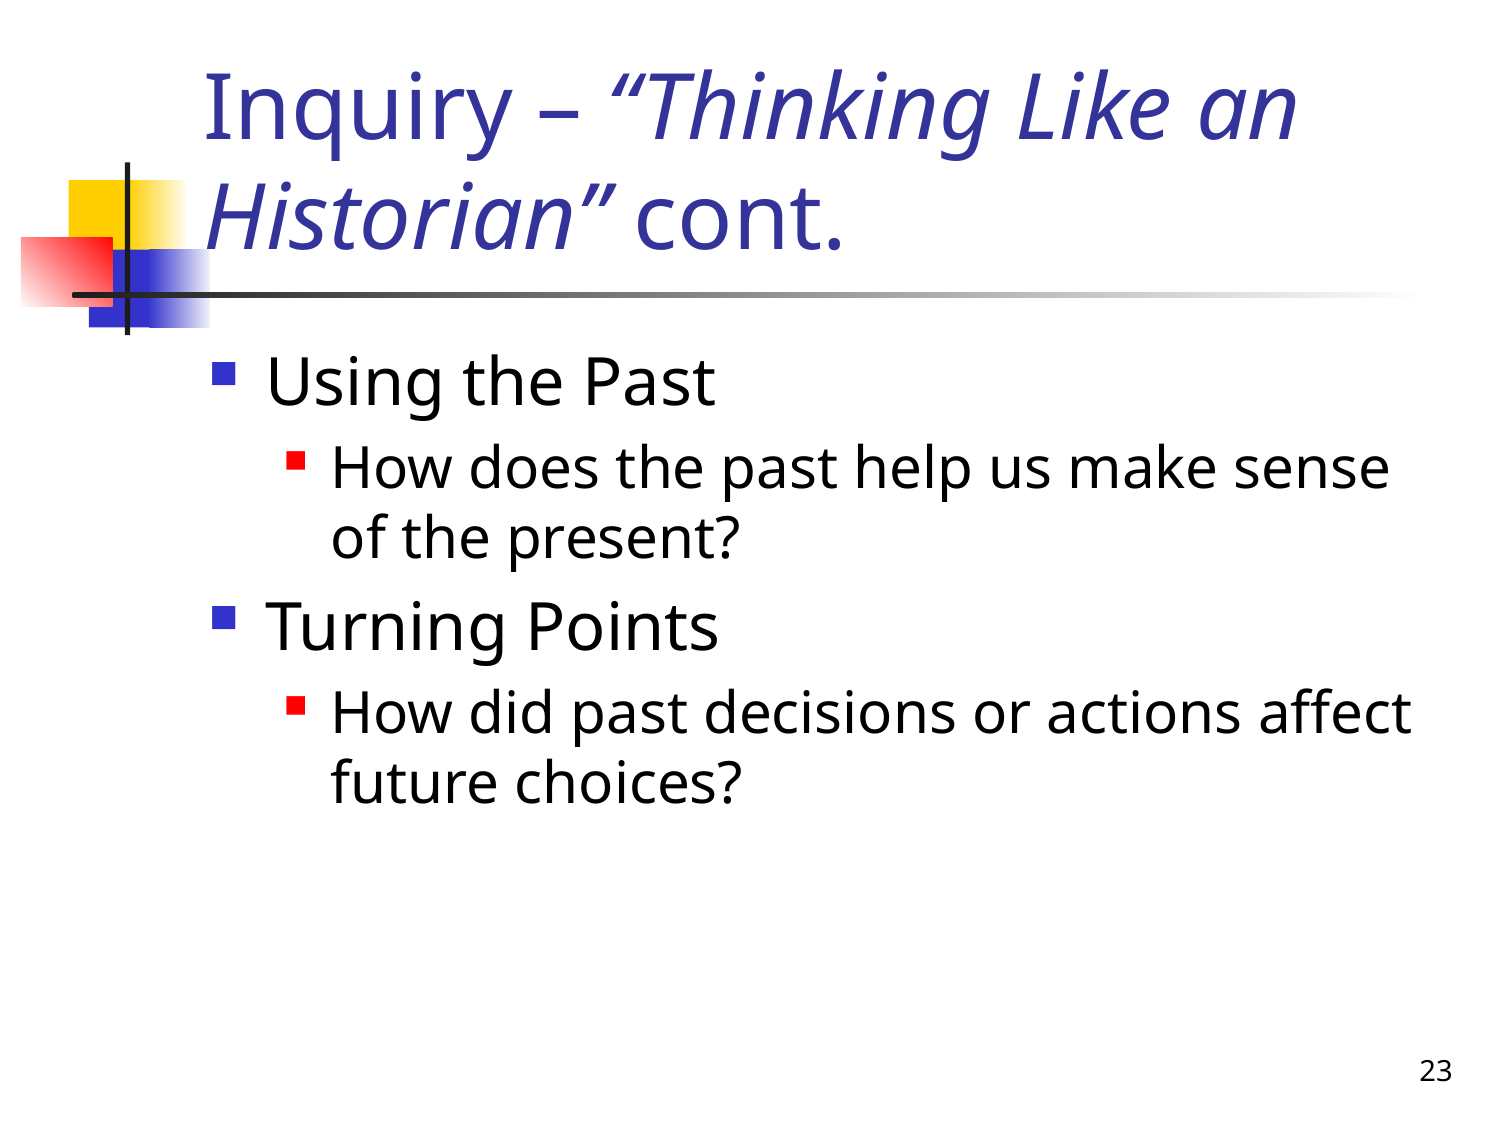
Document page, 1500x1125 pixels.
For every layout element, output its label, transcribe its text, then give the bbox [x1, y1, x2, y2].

title Inquiry – “Thinking Like an Historian” cont. [188, 34, 1468, 276]
list Using the Past How does the past help us make sense of the present? Turning Points How did past decisions or actions affect future choices? [193, 330, 1470, 1007]
slide_number 23 [1154, 1023, 1468, 1100]
